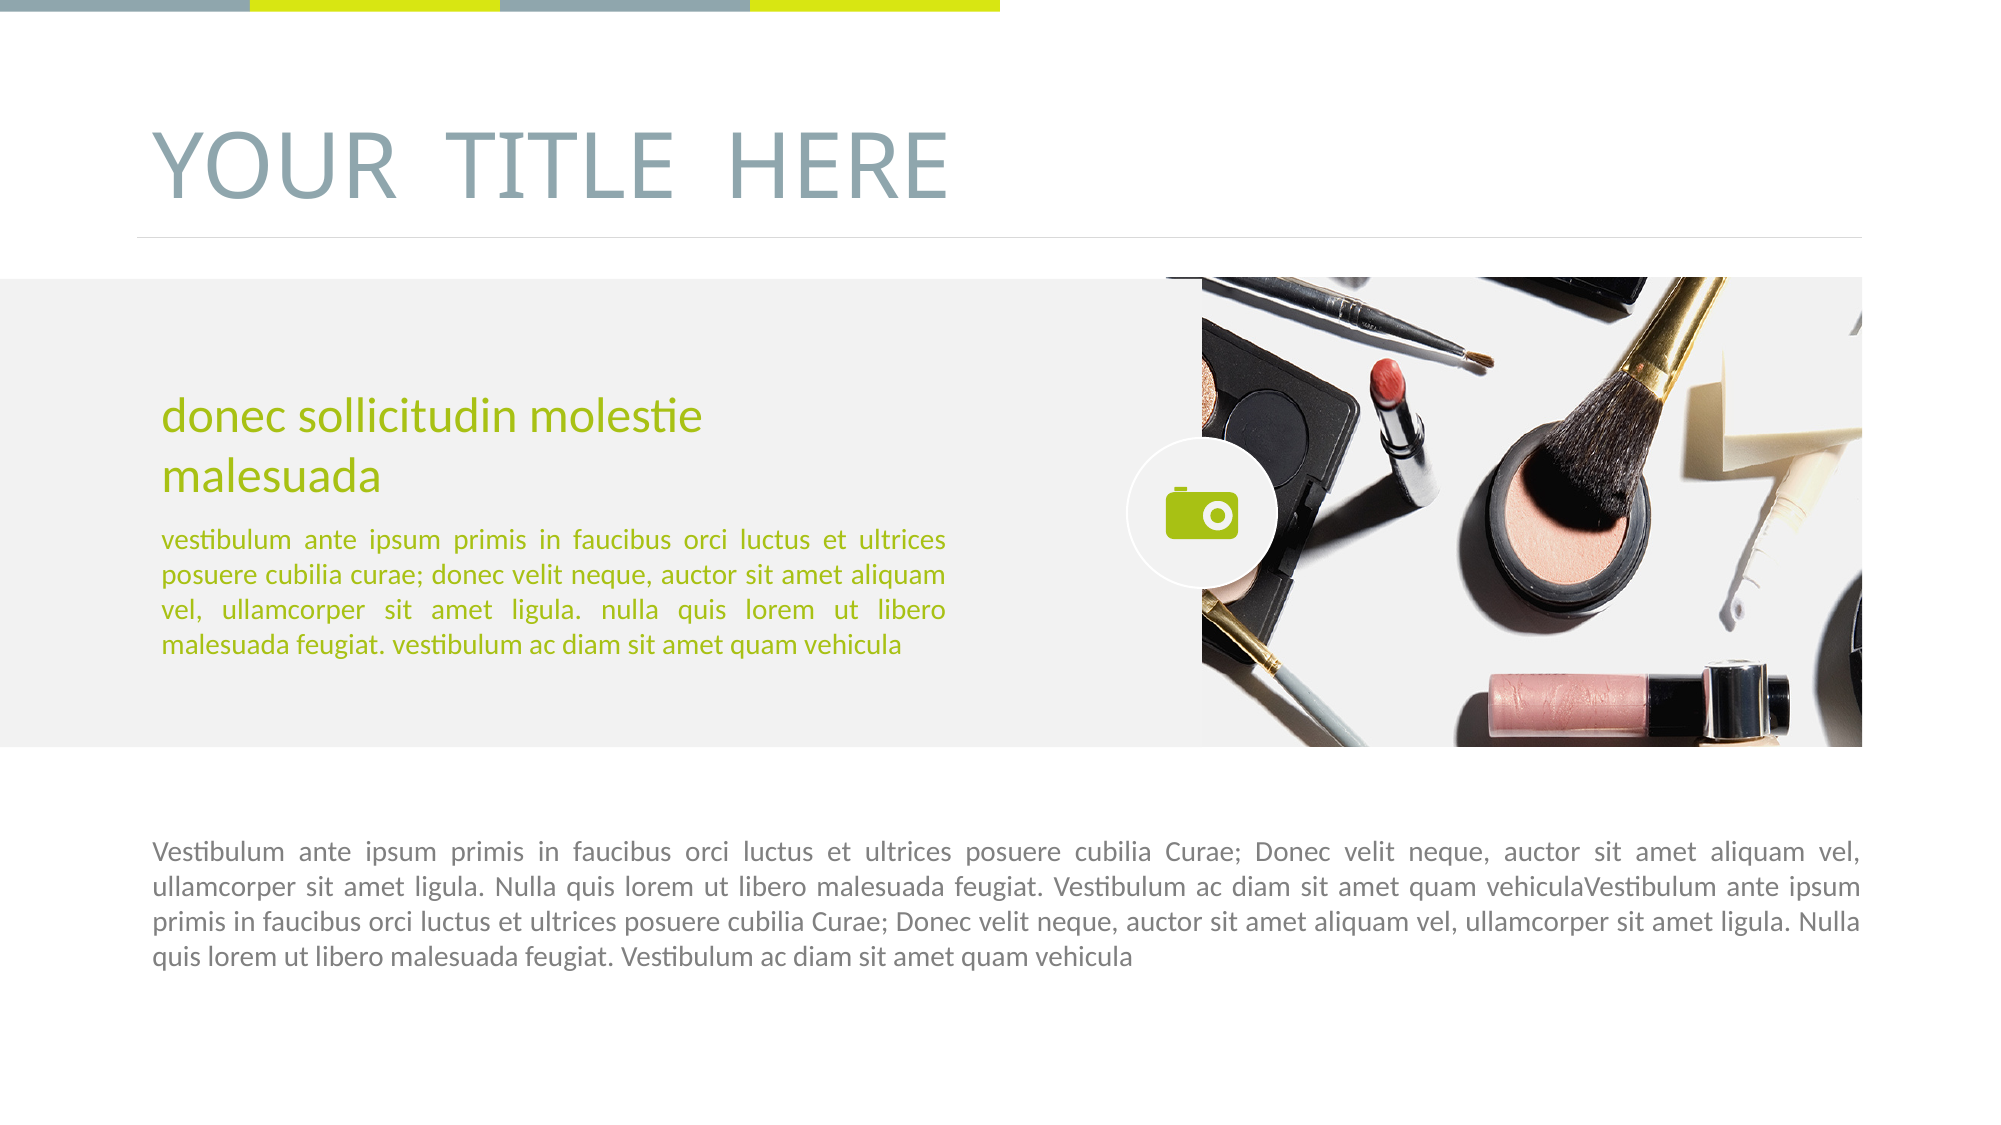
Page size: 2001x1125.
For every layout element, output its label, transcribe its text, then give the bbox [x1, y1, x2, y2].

text_box [1164, 485, 1240, 541]
title YOUR TITLE HERE [137, 59, 1863, 278]
text_box vestibulum ante ipsum primis in faucibus orci luctus et ultrices posuere cubilia curae; donec velit neque, auctor sit amet aliquam vel, ullamcorper sit amet ligula. nulla quis lorem ut libero malesuada feugiat. vestibulum ac diam sit amet quam vehicula [146, 512, 962, 668]
text_box [1125, 436, 1278, 589]
text_box [1203, 278, 1863, 748]
text_box [0, 278, 1203, 748]
text_box Vestibulum ante ipsum primis in faucibus orci luctus et ultrices posuere cubilia Curae; Donec velit neque, auctor sit amet aliquam vel, ullamcorper sit amet ligula. Nulla quis lorem ut libero malesuada feugiat. Vestibulum ac diam sit amet quam vehiculaVestibulum ante ipsum primis in faucibus orci luctus et ultrices posuere cubilia Curae; Donec velit neque, auctor sit amet aliquam vel, ullamcorper sit amet ligula. Nulla quis lorem ut libero malesuada feugiat. Vestibulum ac diam sit amet quam vehicula [137, 824, 1877, 980]
text_box donec sollicitudin molestie malesuada [146, 374, 861, 510]
